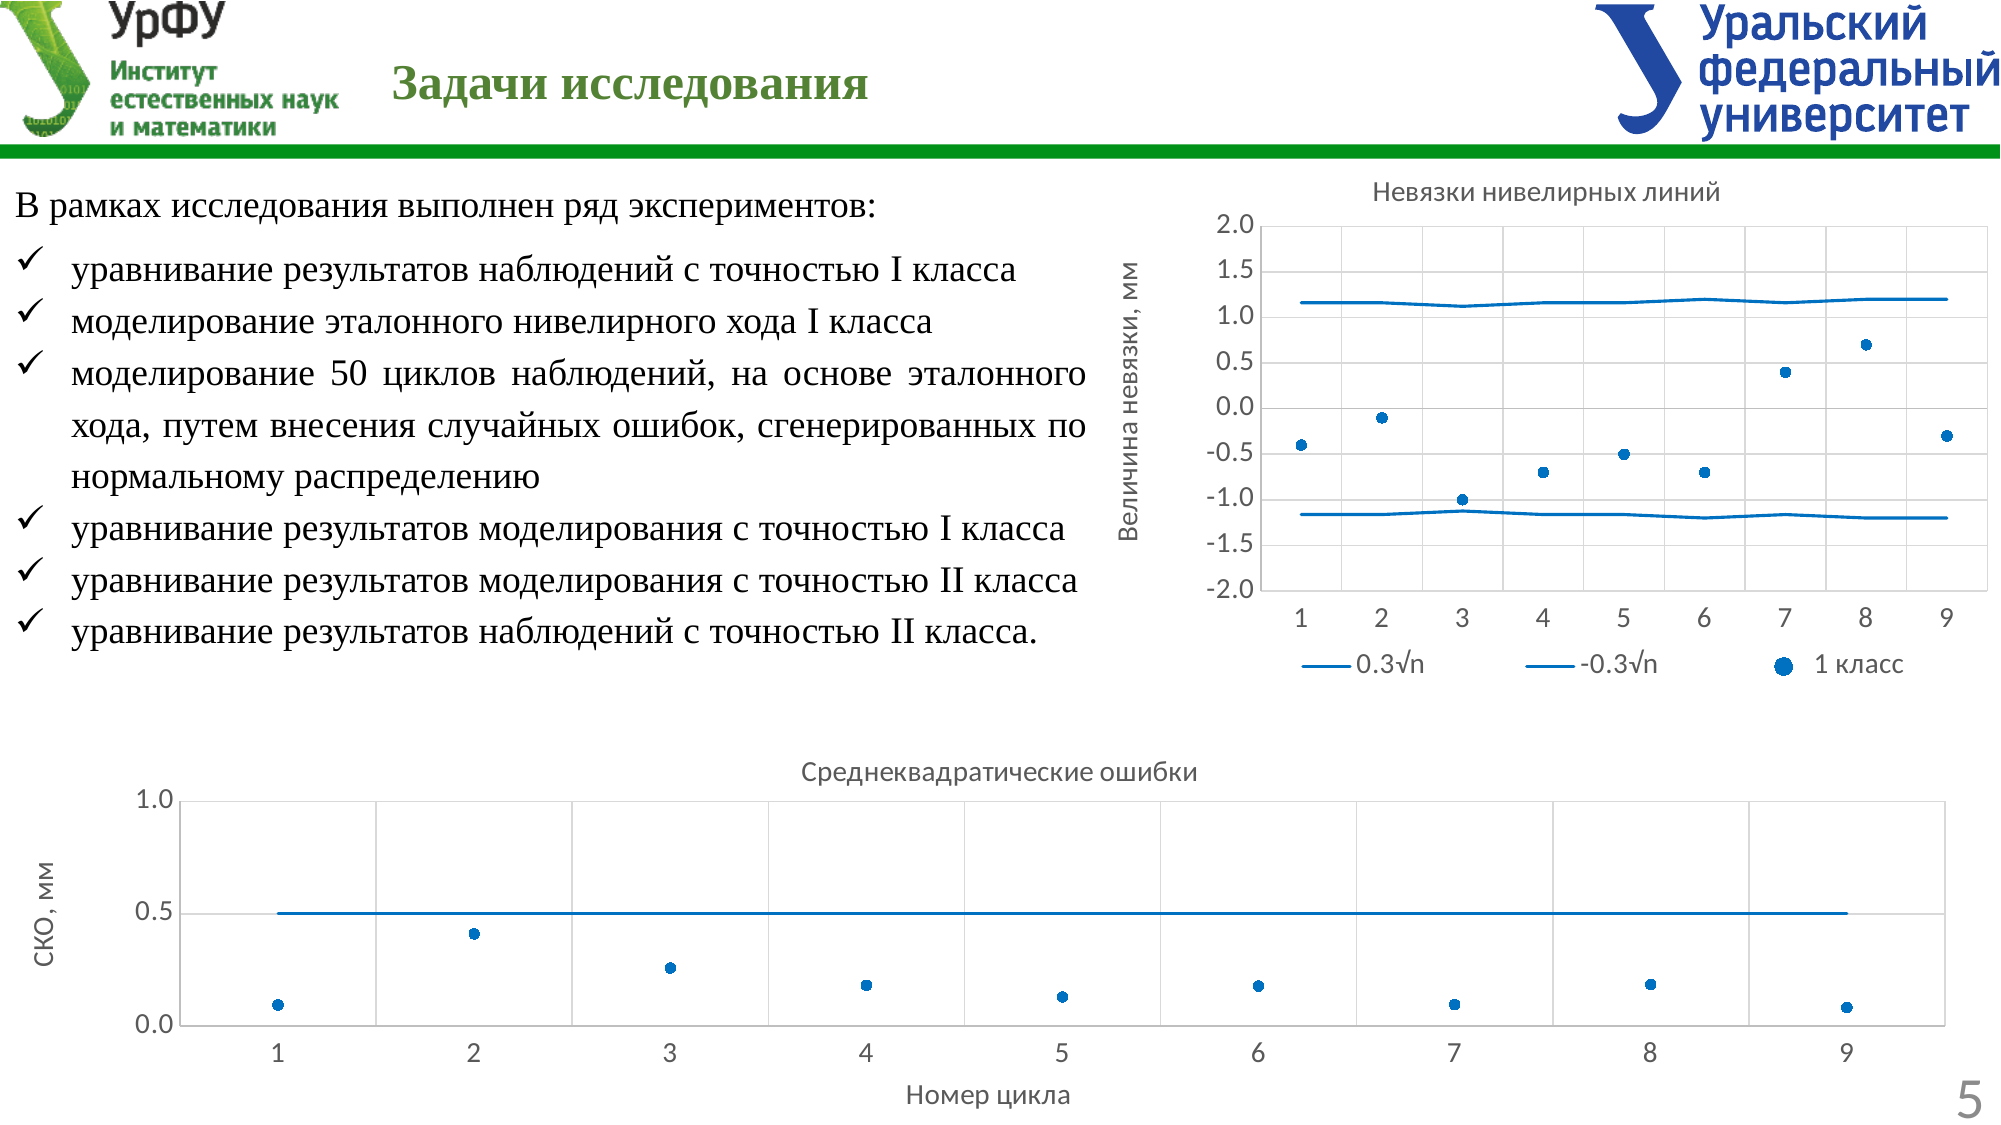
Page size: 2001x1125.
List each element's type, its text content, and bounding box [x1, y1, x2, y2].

chart [1093, 151, 2000, 703]
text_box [1592, 1, 2000, 145]
text_box В рамках исследования выполнен ряд экспериментов: уравнивание результатов наблюдений с точностью I класса моделирование эталонного нивелирного хода I класса моделирование 50 циклов наблюдений, на основе эталонного хода, путем внесения случайных ошибок, сгенерированных по нормальному распределению уравнивание результатов моделирования с точностью I класса уравнивание результатов моделирования с точностью II класса уравнивание результатов наблюдений с точностью II класса. [0, 166, 1103, 711]
chart [0, 734, 2000, 1125]
picture [0, 1, 339, 137]
text_box Задачи исследования [376, 42, 1353, 117]
text_box [0, 143, 2000, 160]
